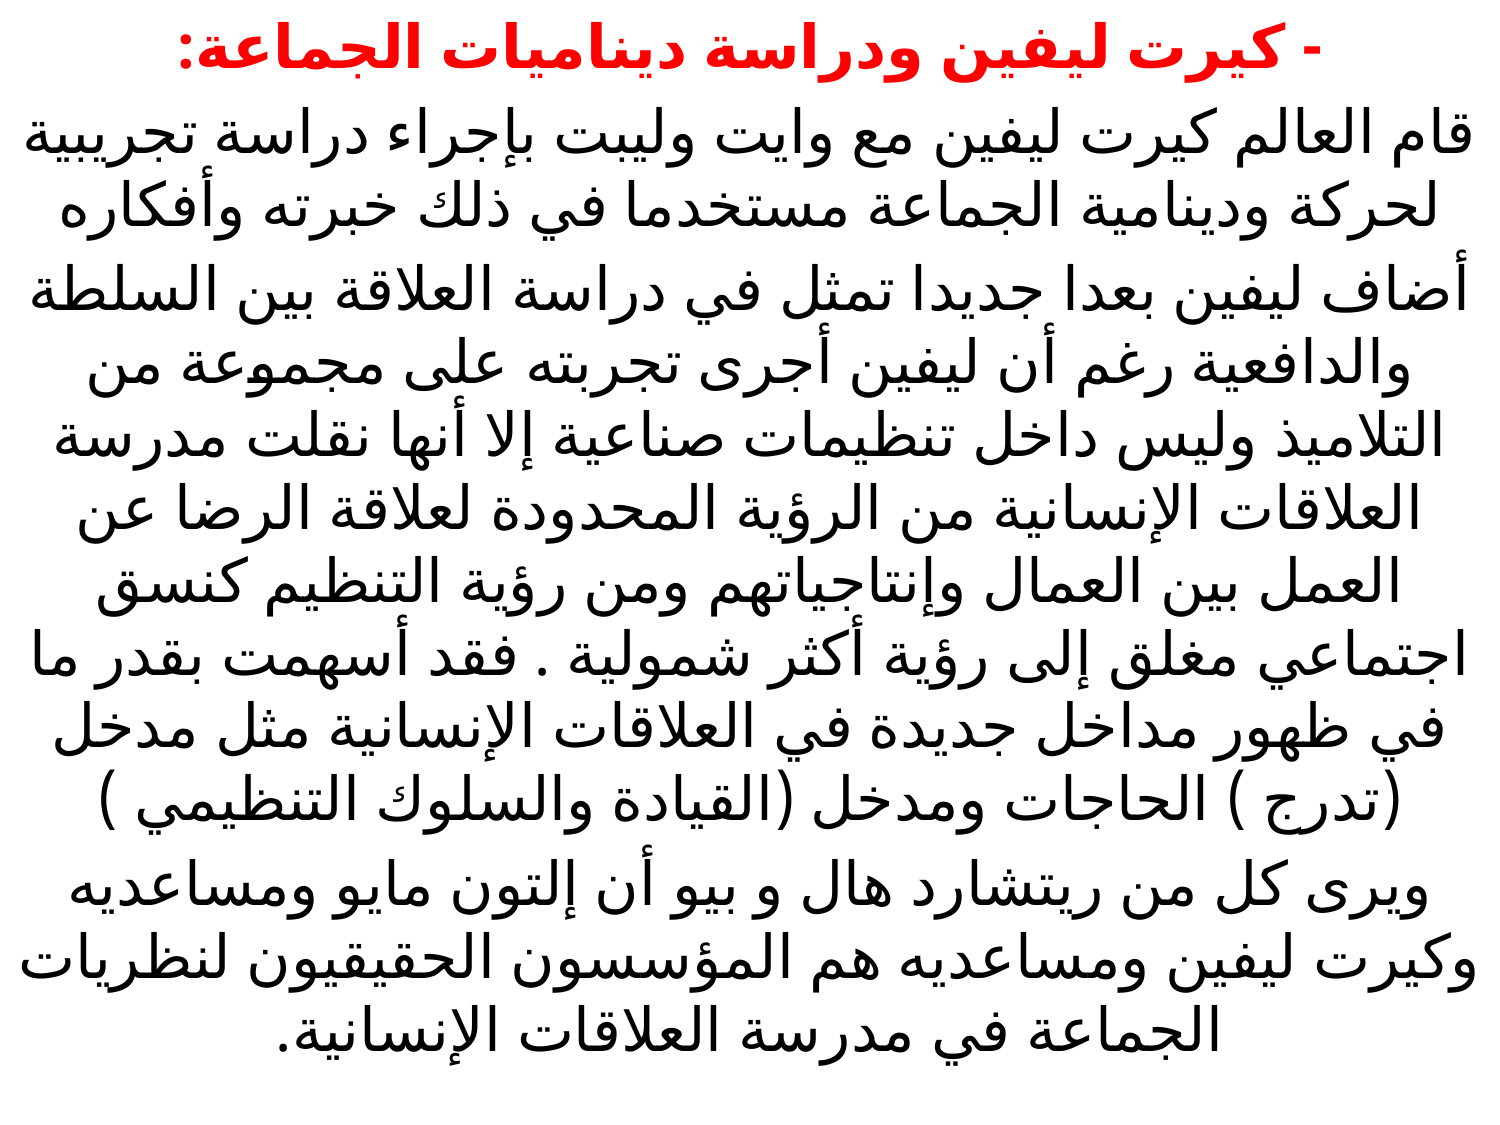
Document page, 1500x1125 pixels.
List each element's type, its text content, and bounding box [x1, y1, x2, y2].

subtitle - كيرت ليفين ودراسة ديناميات الجماعة: قام العالم كيرت ليفين مع وايت وليبت بإجراء دراسة تجريبية لحركة ودينامية الجماعة مستخدما في ذلك خبرته وأفكاره أضاف ليفين بعدا جديدا تمثل في دراسة العلاقة بين السلطة والدافعية رغم أن ليفين أجرى تجربته على مجموعة من التلاميذ وليس داخل تنظيمات صناعية إلا أنها نقلت مدرسة العلاقات الإنسانية من الرؤية المحدودة لعلاقة الرضا عن العمل بين العمال وإنتاجياتهم ومن رؤية التنظيم كنسق اجتماعي مغلق إلى رؤية أكثر شمولية . فقد أسهمت بقدر ما في ظهور مداخل جديدة في العلاقات الإنسانية مثل مدخل (تدرج ) الحاجات ومدخل (القيادة والسلوك التنظيمي ) ويرى كل من ريتشارد هال و بيو أن إلتون مايو ومساعديه وكيرت ليفين ومساعديه هم المؤسسون الحقيقيون لنظريات الجماعة في مدرسة العلاقات الإنسانية. [0, 0, 1500, 1125]
